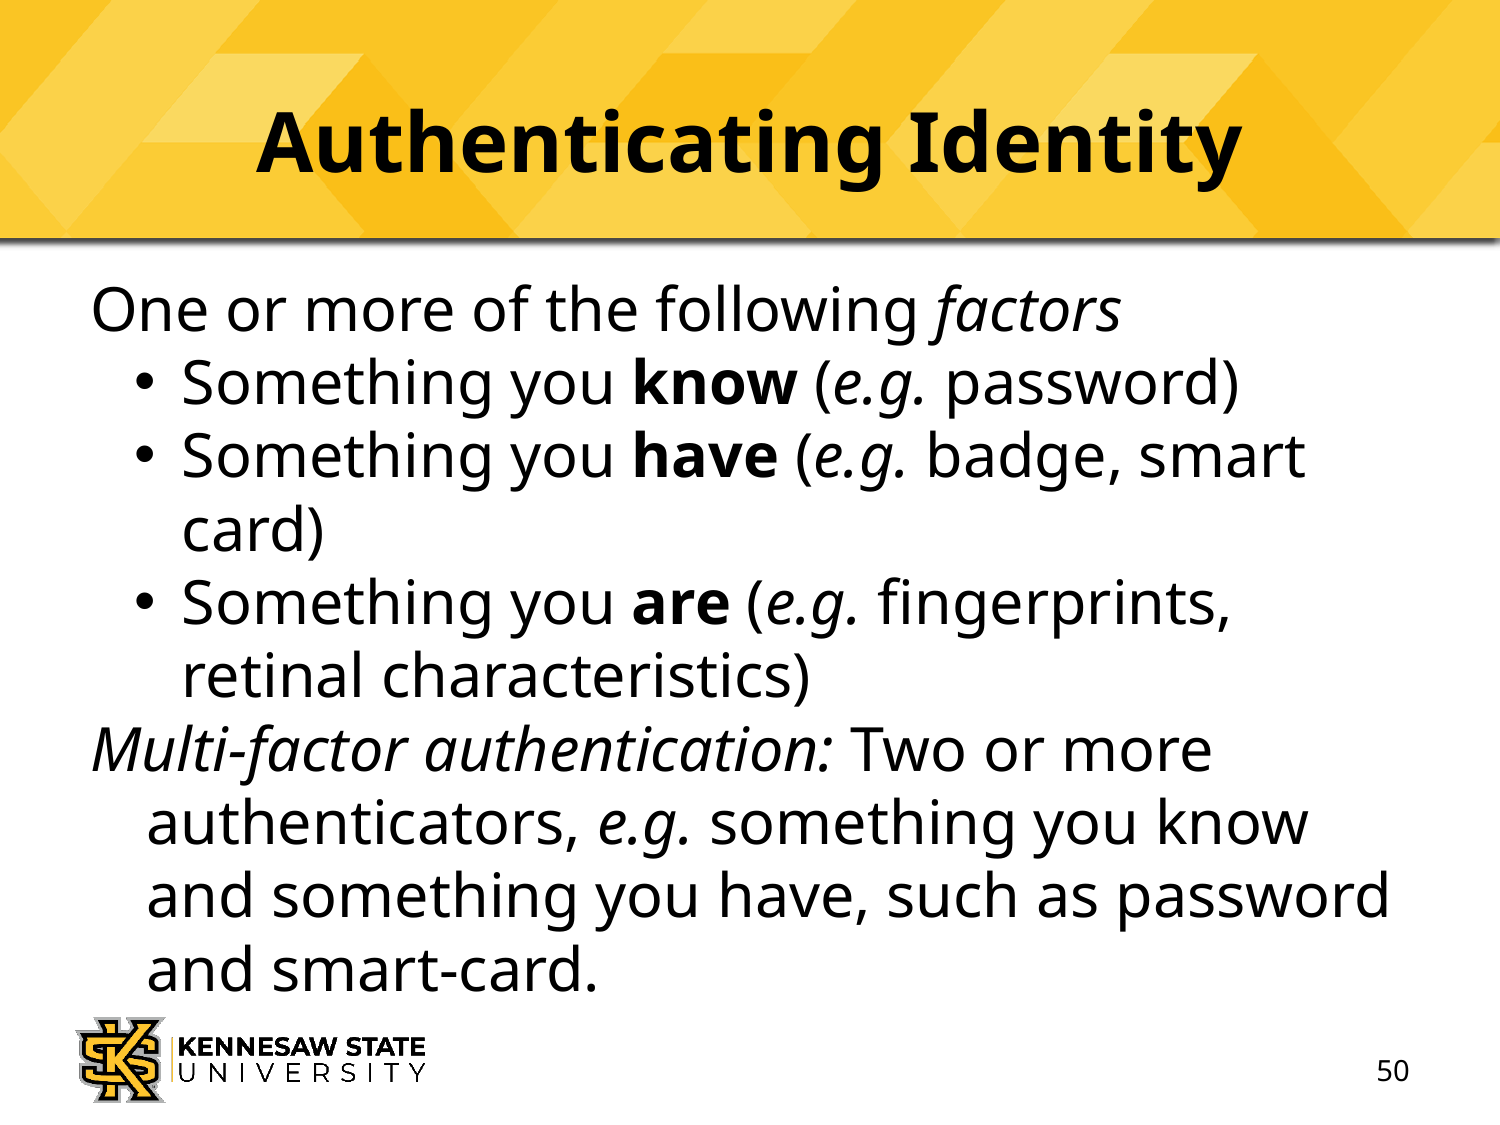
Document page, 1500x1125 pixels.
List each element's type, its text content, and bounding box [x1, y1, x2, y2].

list One or more of the following factors Something you know (e.g. password) Something you have (e.g. badge, smart card) Something you are (e.g. fingerprints, retinal characteristics) Multi-factor authentication: Two or more authenticators, e.g. something you know and something you have, such as password and smart-card. [75, 262, 1425, 1005]
slide_number 50 [1074, 1042, 1425, 1103]
picture [0, 0, 1500, 251]
picture [75, 1017, 425, 1103]
title Authenticating Identity [75, 45, 1425, 233]
